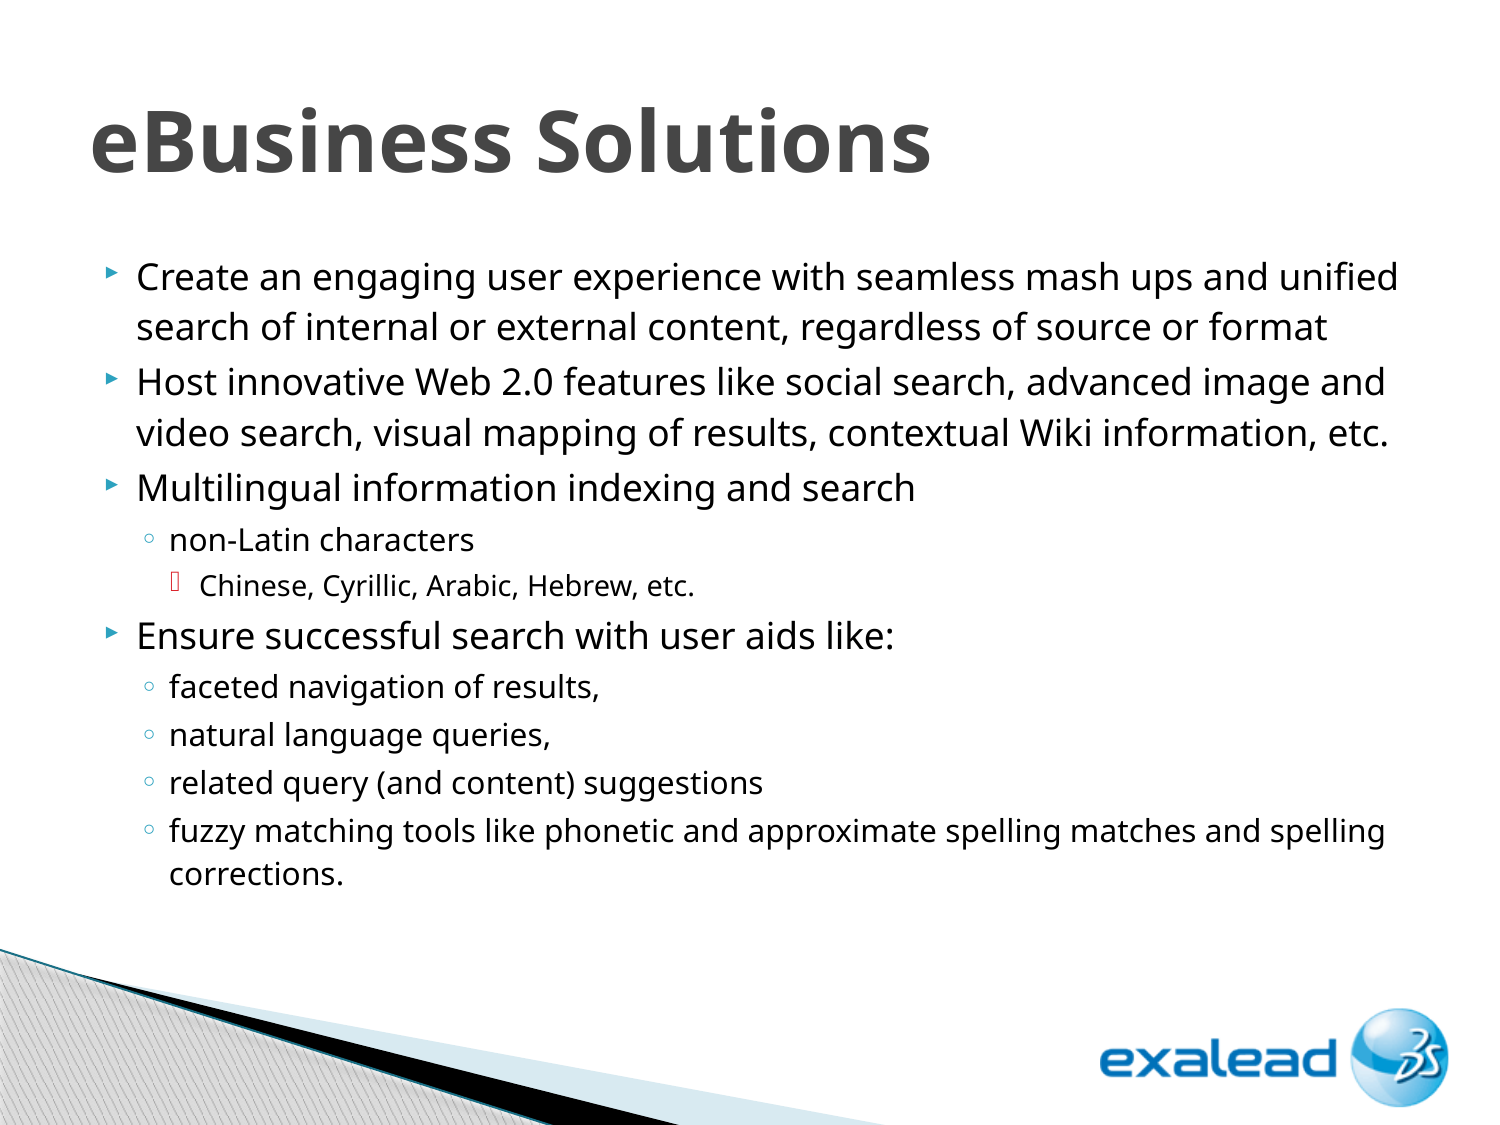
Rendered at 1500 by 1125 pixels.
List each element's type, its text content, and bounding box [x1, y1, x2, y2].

list Create an engaging user experience with seamless mash ups and unified search of internal or external content, regardless of source or format Host innovative Web 2.0 features like social search, advanced image and video search, visual mapping of results, contextual Wiki information, etc. Multilingual information indexing and search non-Latin characters Chinese, Cyrillic, Arabic, Hebrew, etc. Ensure successful search with user aids like: faceted navigation of results, natural language queries, related query (and content) suggestions fuzzy matching tools like phonetic and approximate spelling matches and spelling corrections. [75, 243, 1425, 986]
title eBusiness Solutions [75, 45, 1425, 233]
picture [1100, 999, 1449, 1125]
